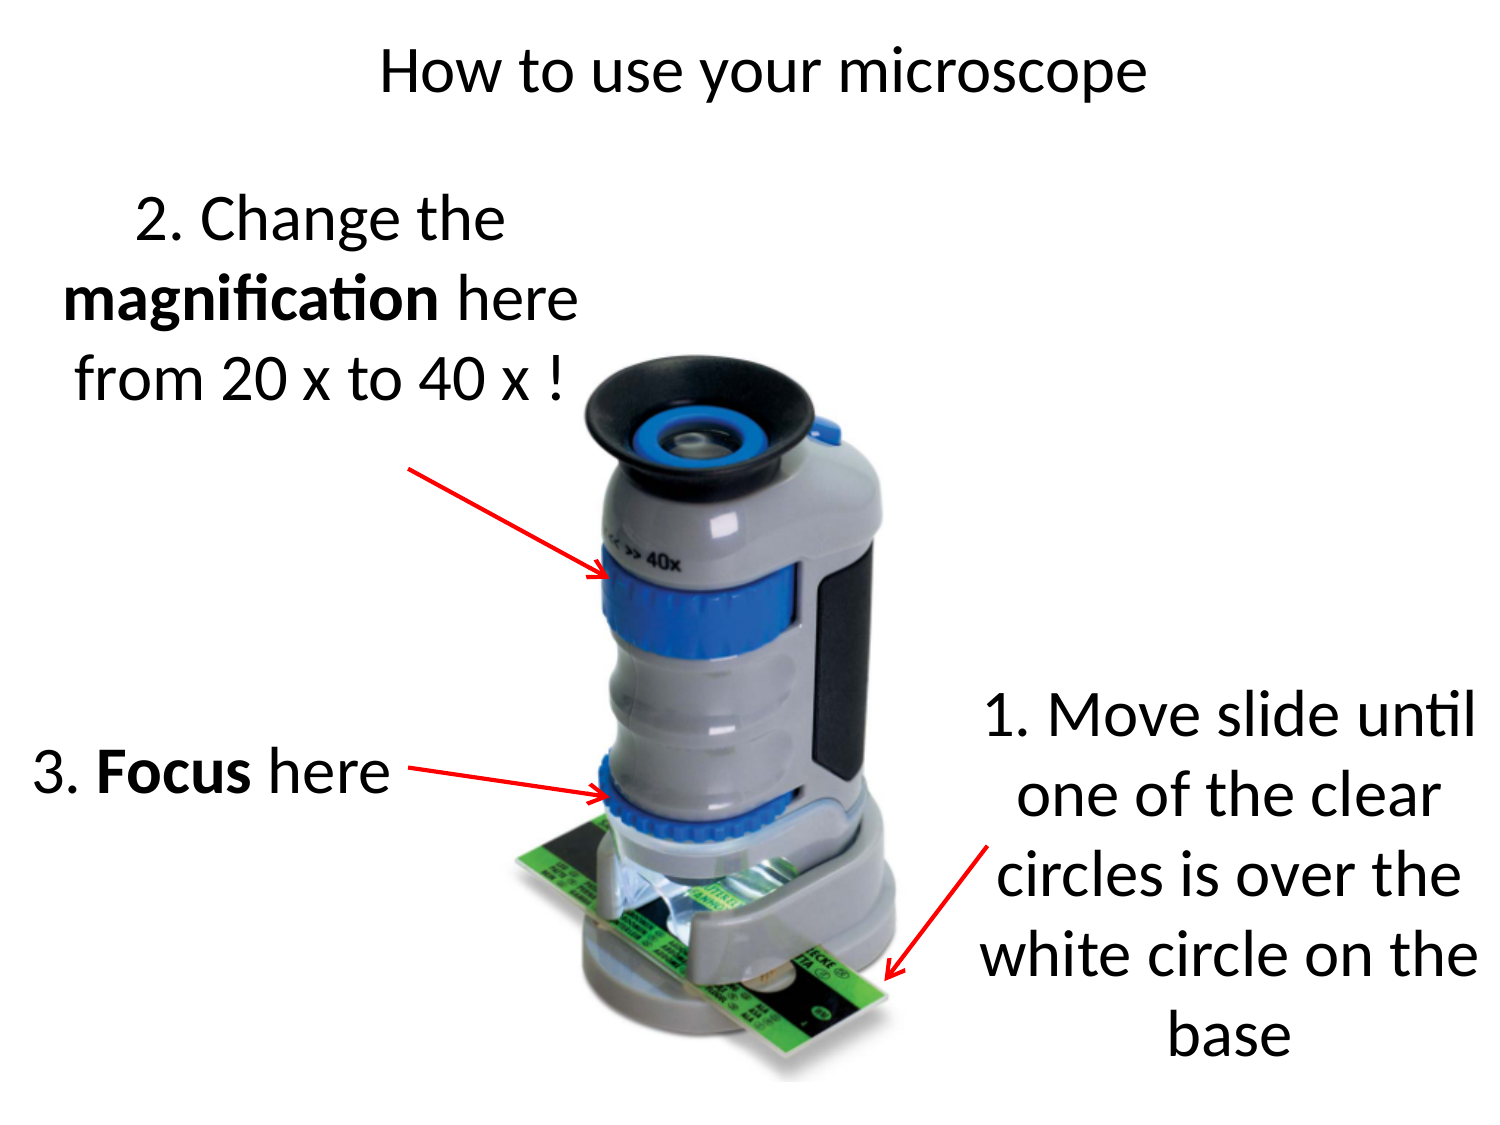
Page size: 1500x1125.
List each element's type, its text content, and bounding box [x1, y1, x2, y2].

picture [410, 343, 1015, 1082]
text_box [32, 166, 610, 579]
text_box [884, 662, 1500, 1082]
text_box How to use your microscope [364, 18, 1211, 114]
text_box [0, 719, 610, 816]
